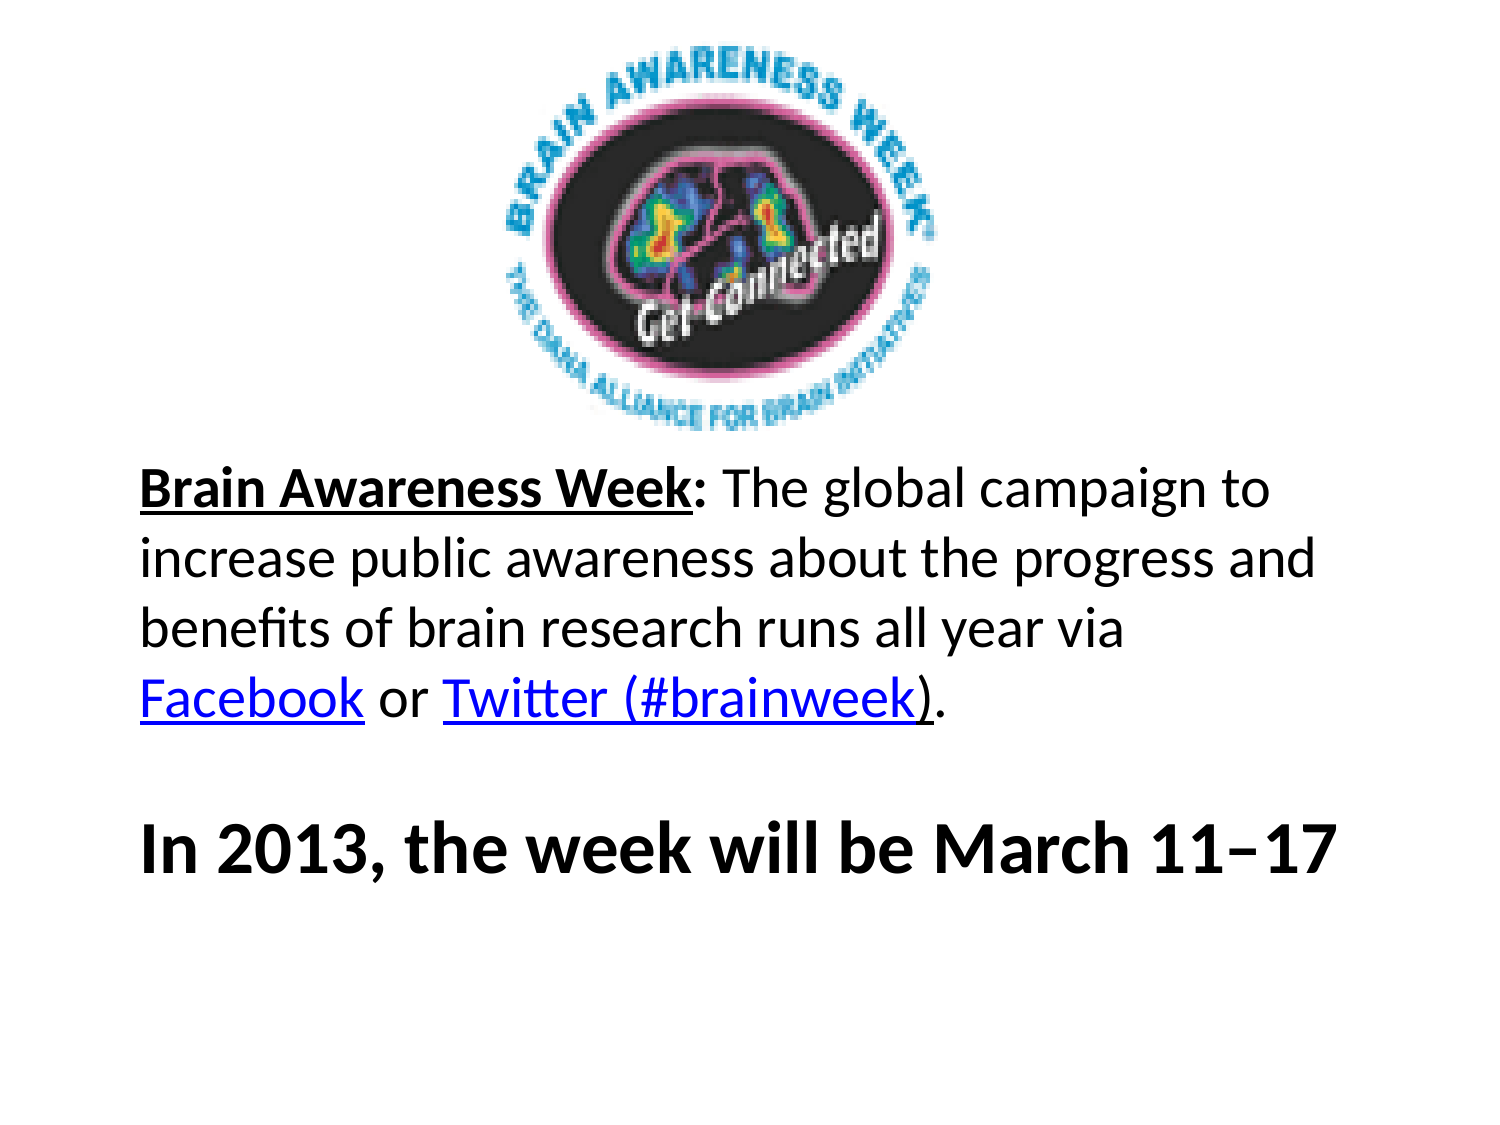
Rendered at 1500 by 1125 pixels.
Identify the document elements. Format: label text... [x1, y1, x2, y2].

picture [474, 0, 976, 501]
text_box Brain Awareness Week: The global campaign to increase public awareness about the progress and benefits of brain research runs all year via Facebook or Twitter (#brainweek). In 2013, the week will be March 11–17 [125, 441, 1375, 896]
